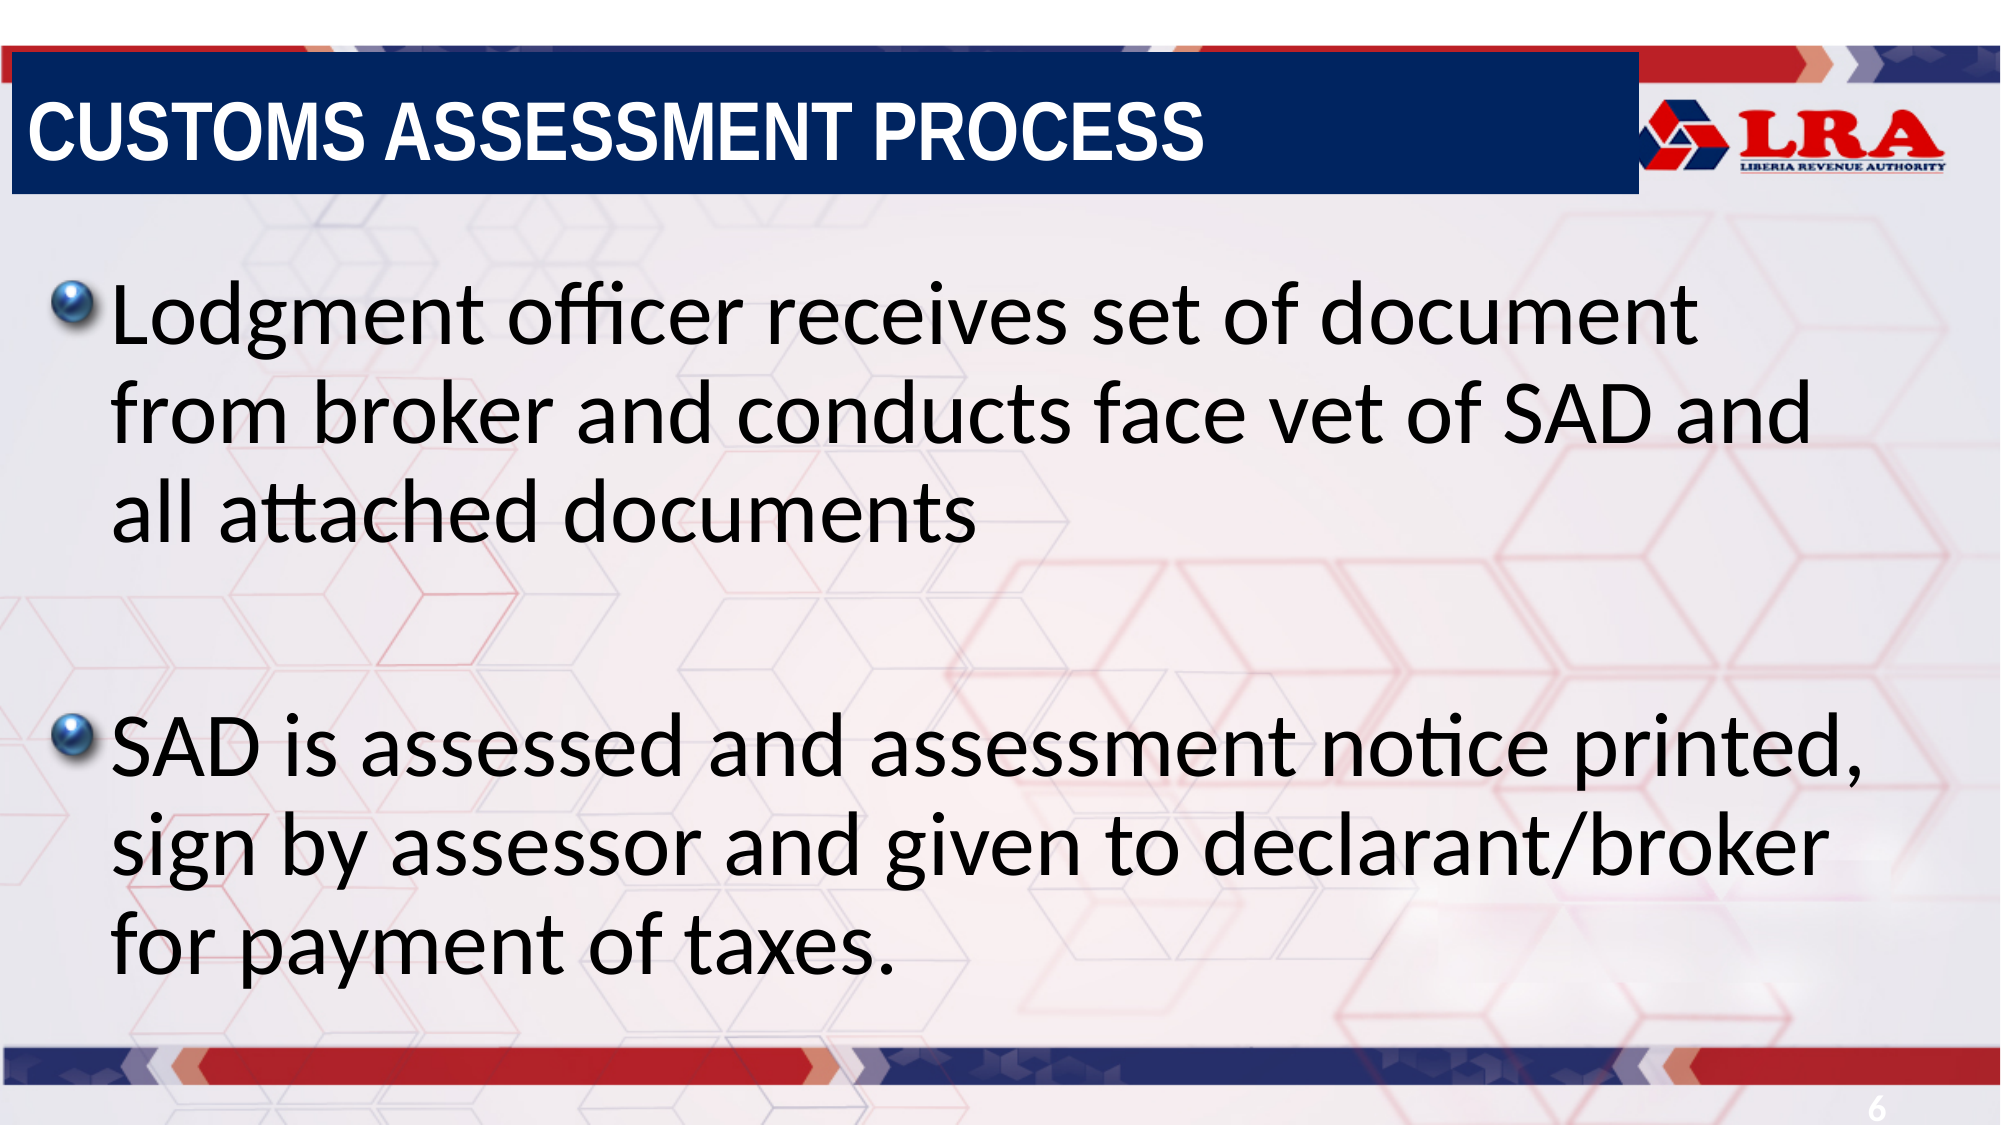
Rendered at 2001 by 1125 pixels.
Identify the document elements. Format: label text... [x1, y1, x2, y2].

text_box CUSTOMS ASSESSMENT PROCESS [12, 52, 1639, 195]
slide_number 6 [1451, 1076, 1902, 1125]
picture [0, 0, 2001, 1125]
text_box Lodgment officer receives set of document from broker and conducts face vet of SAD and all attached documents SAD is assessed and assessment notice printed, sign by assessor and given to declarant/broker for payment of taxes. [45, 265, 1902, 995]
